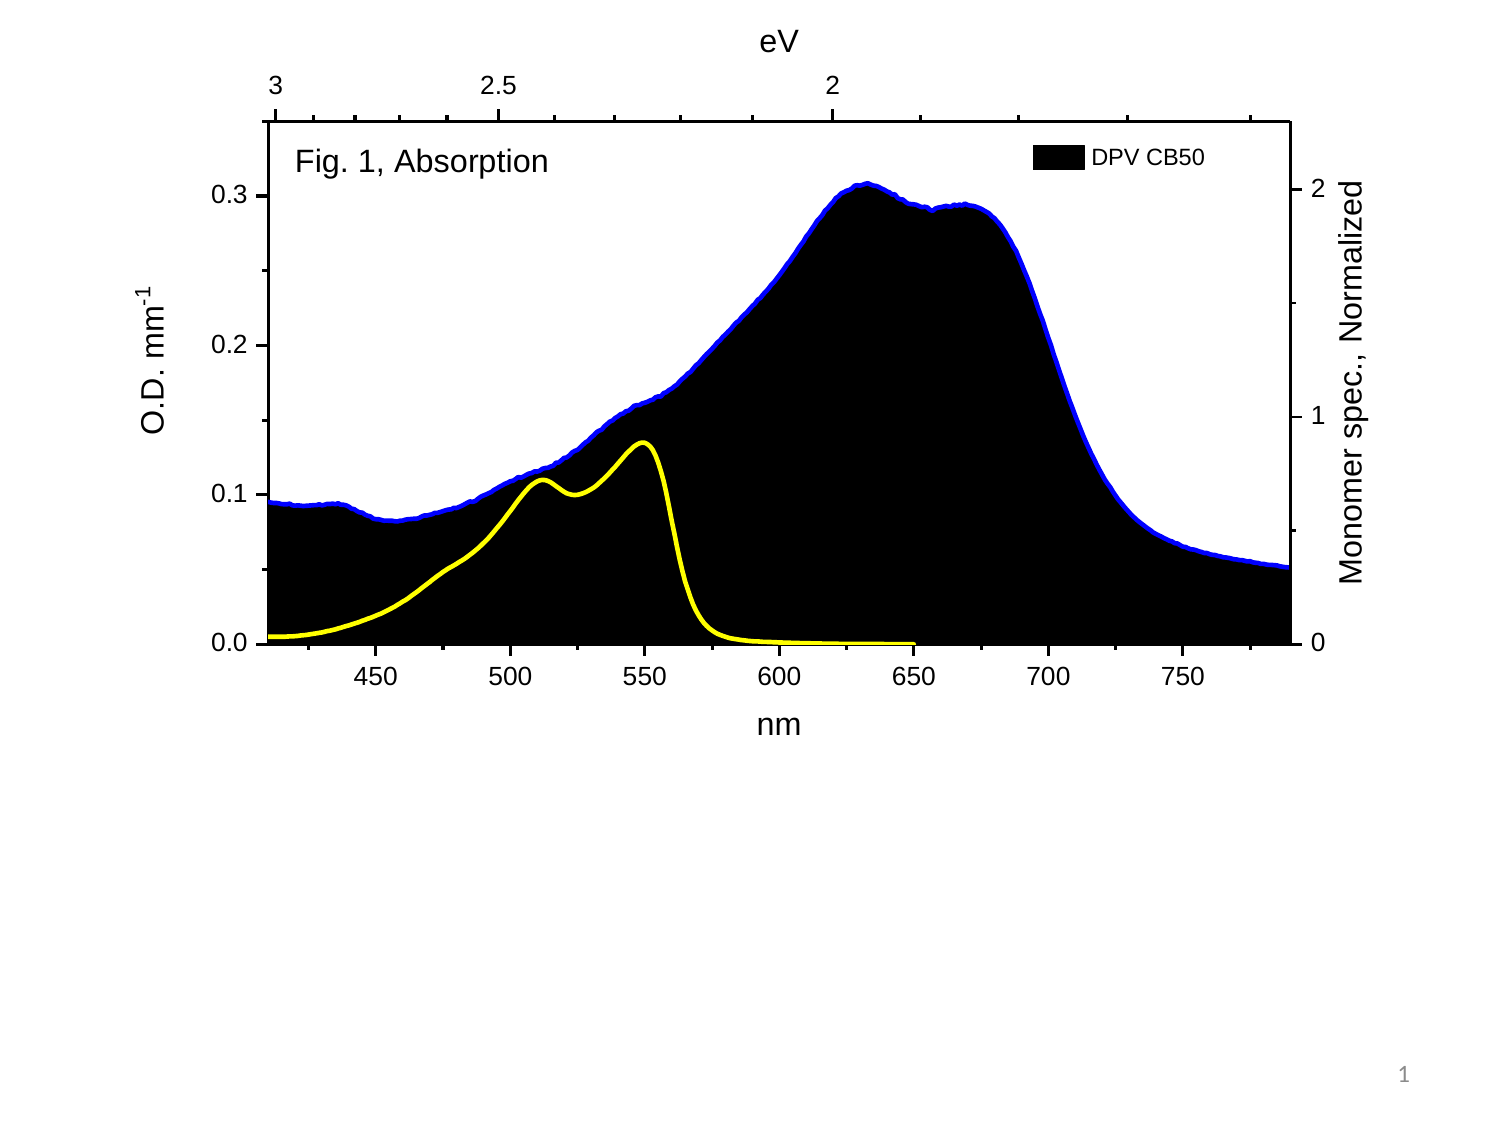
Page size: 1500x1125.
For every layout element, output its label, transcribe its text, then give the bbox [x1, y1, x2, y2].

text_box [0, 0, 1500, 1049]
slide_number 1 [1074, 1057, 1425, 1103]
